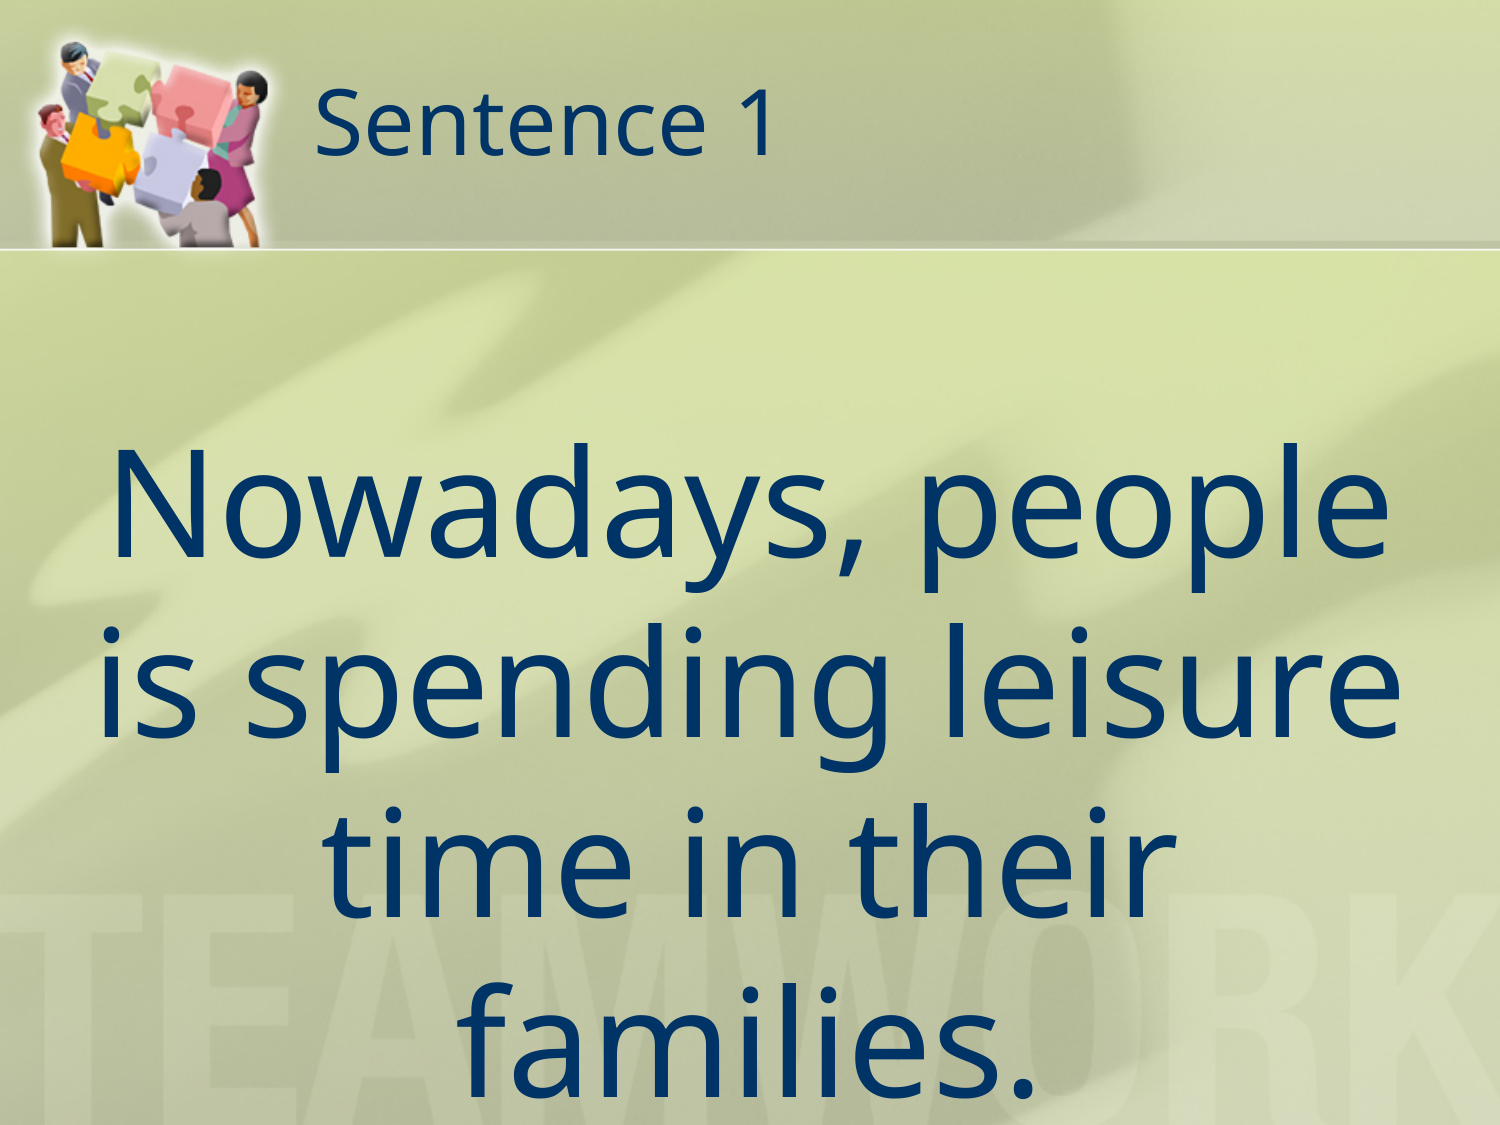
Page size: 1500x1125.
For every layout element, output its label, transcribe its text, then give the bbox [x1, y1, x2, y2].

list Nowadays, people is spending leisure time in their families. [24, 399, 1475, 1038]
title Sentence 1 [298, 24, 1475, 213]
picture [0, 0, 1500, 1125]
